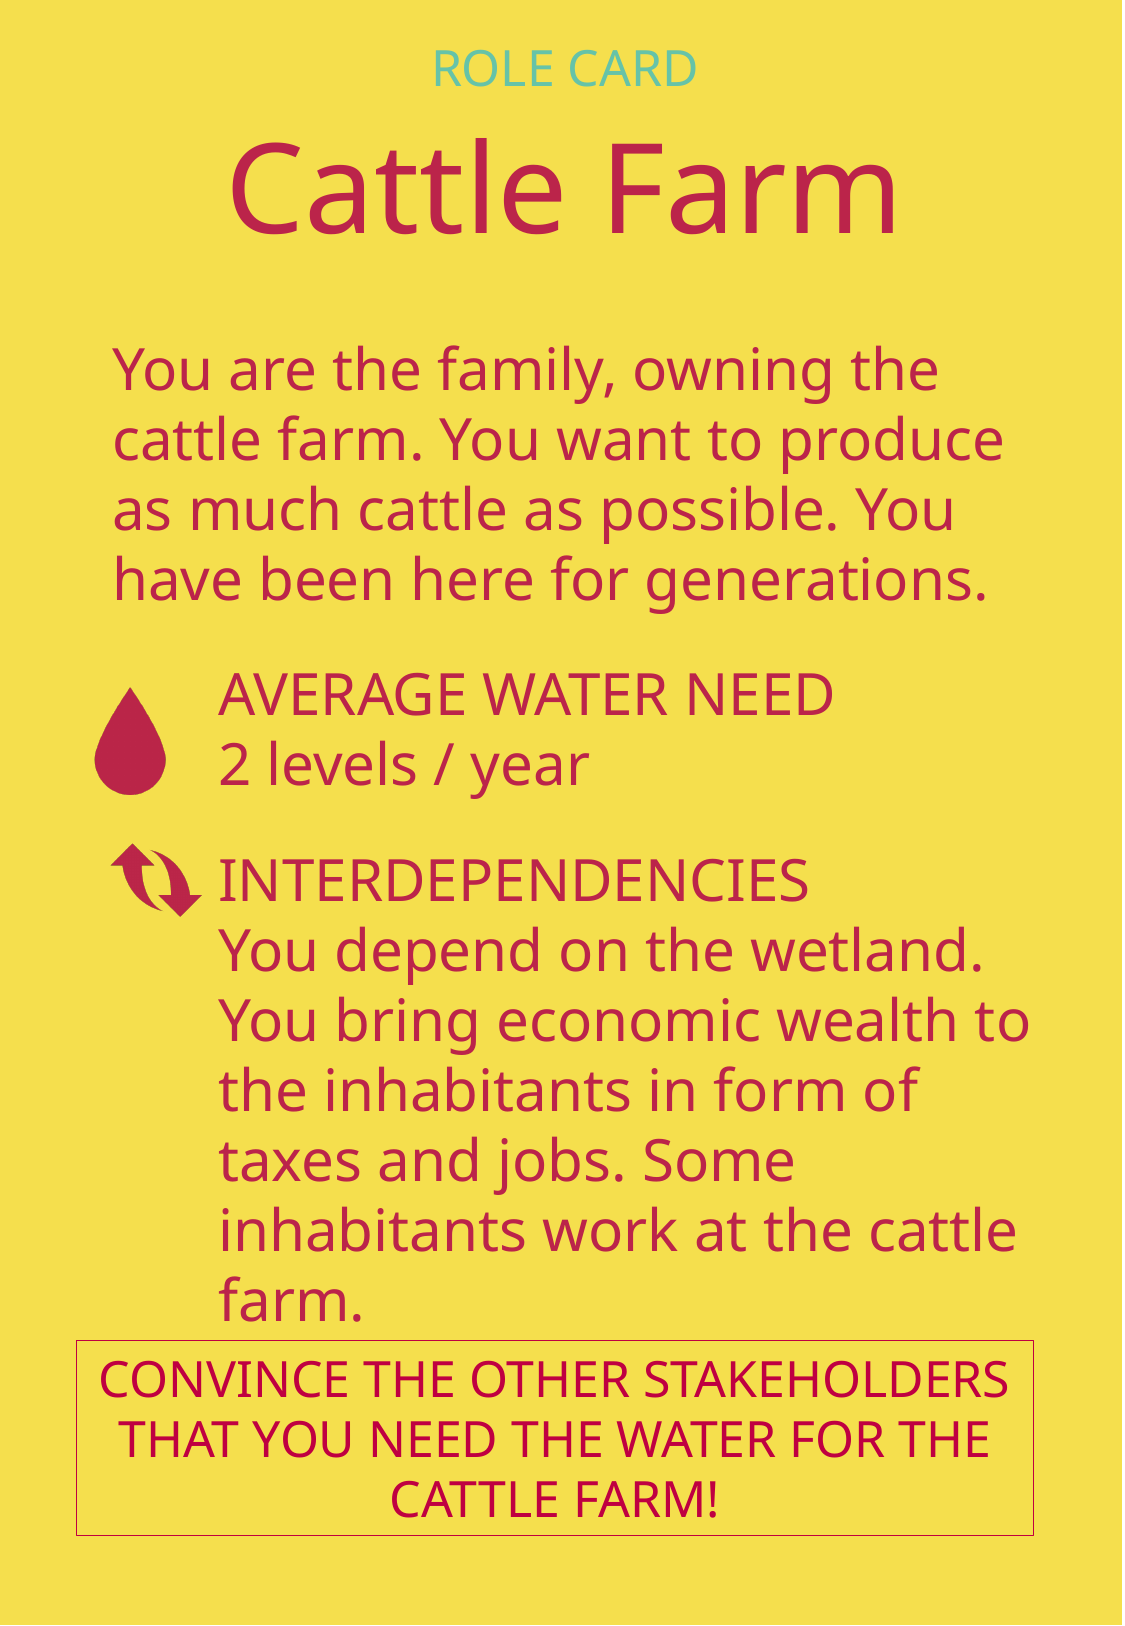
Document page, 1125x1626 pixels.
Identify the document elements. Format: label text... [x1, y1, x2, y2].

text_box You are the family, owning the cattle farm. You want to produce as much cattle as possible. You have been here for generations. AVERAGE WATER NEED 2 levels / year INTERDEPENDENCIES You depend on the wetland. You bring economic wealth to the inhabitants in form of taxes and jobs. Some inhabitants work at the cattle farm. [97, 324, 1063, 1341]
text_box ROLE CARD [158, 29, 972, 104]
text_box CONVINCE THE OTHER STAKEHOLDERS THAT YOU NEED THE WATER FOR THE CATTLE FARM! [76, 1340, 1034, 1536]
text_box Cattle Farm [158, 104, 972, 324]
picture [93, 836, 219, 924]
text_box [0, 0, 1122, 1625]
picture [62, 673, 198, 809]
